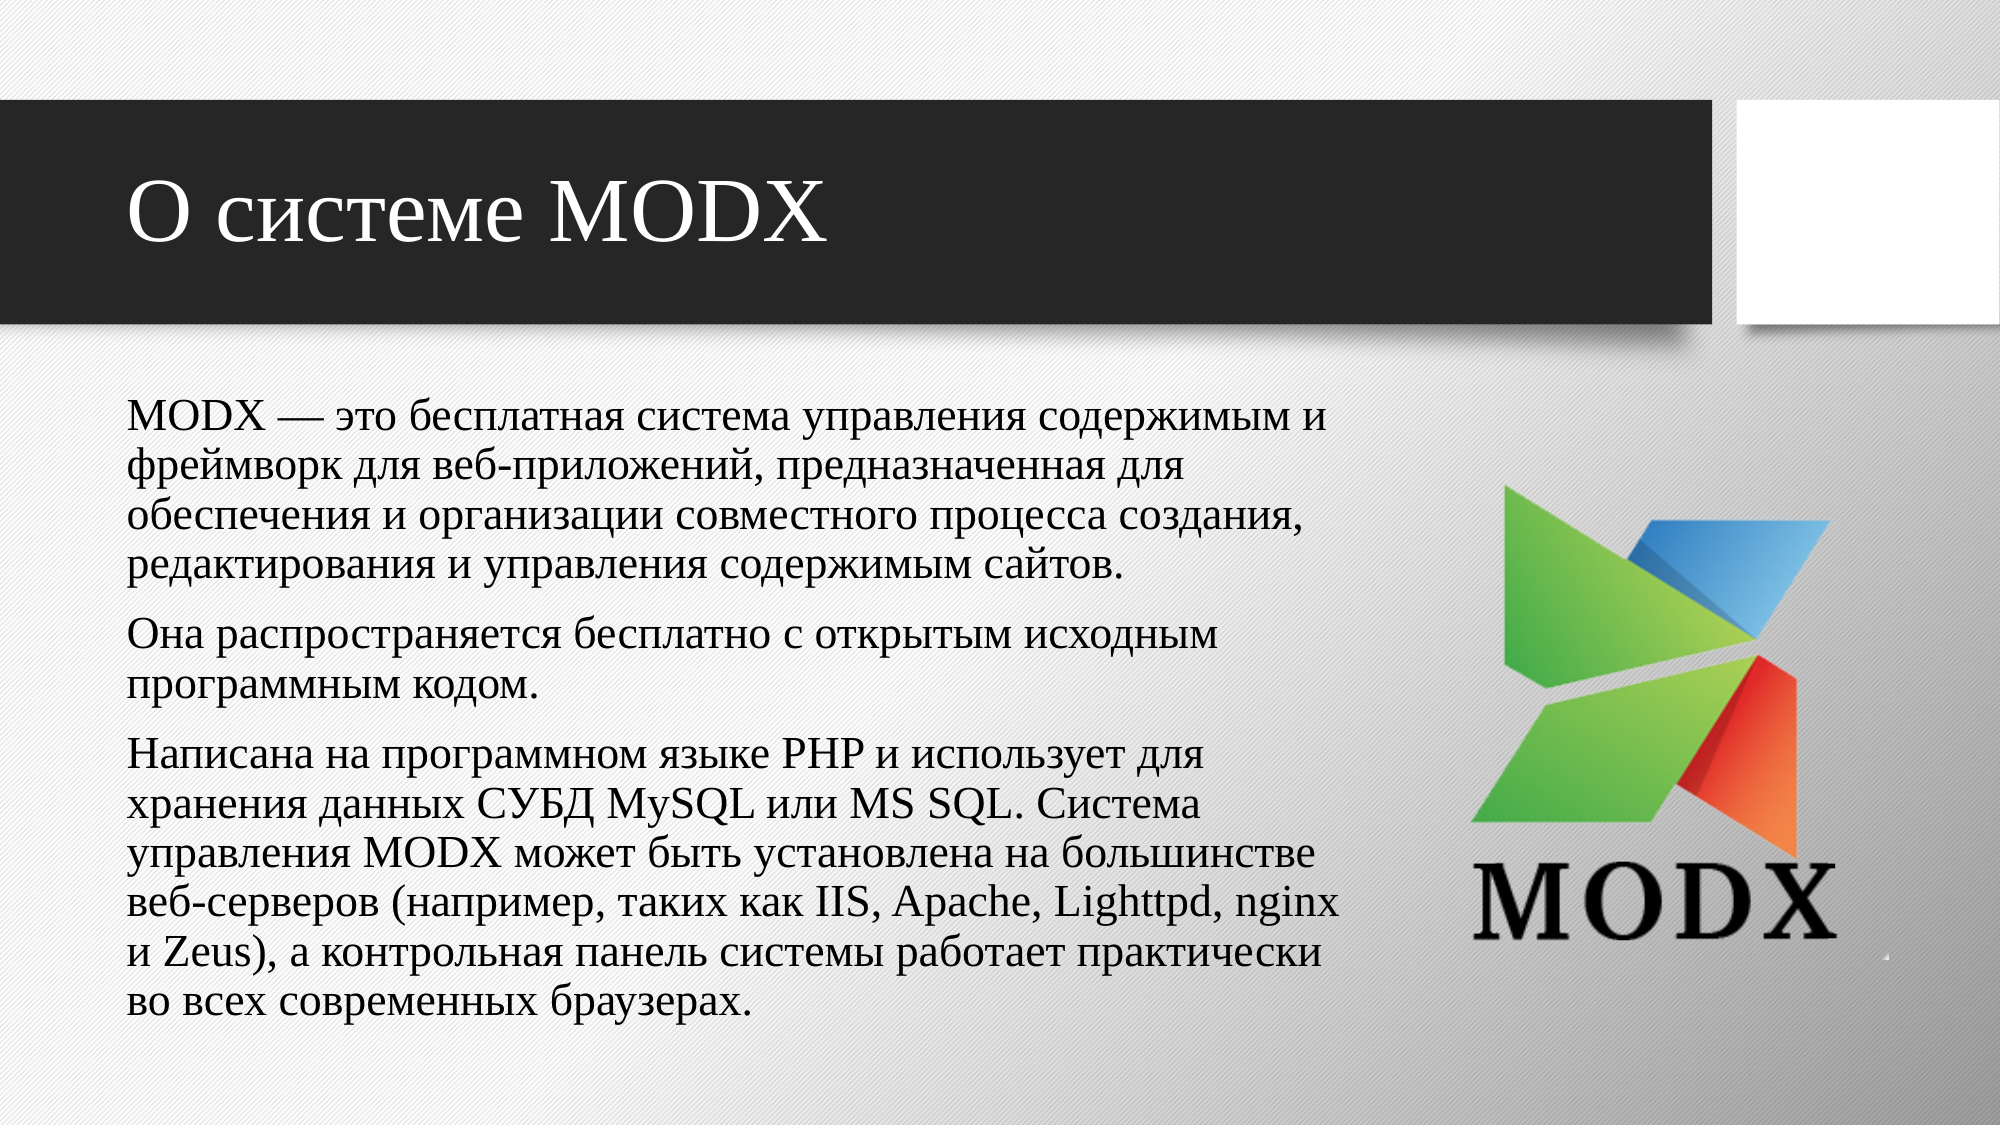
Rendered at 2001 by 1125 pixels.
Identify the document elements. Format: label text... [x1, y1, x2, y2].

picture [1404, 475, 1889, 960]
picture [1736, 325, 2000, 347]
title О системе MODX [111, 123, 1689, 301]
picture [0, 325, 1713, 376]
list MODX — это бесплатная система управления содержимым и фреймворк для веб-приложений, предназначенная для обеспечения и организации совместного процесса создания, редактирования и управления содержимым сайтов. Она распространяется бесплатно с открытым исходным программным кодом. Написана на программном языке PHP и использует для хранения данных СУБД MySQL или MS SQL. Система управления MODX может быть установлена на большинстве веб-серверов (например, таких как IIS, Apache, Lighttpd, nginx и Zeus), а контрольная панель системы работает практически во всех современных браузерах. [111, 383, 1373, 1053]
